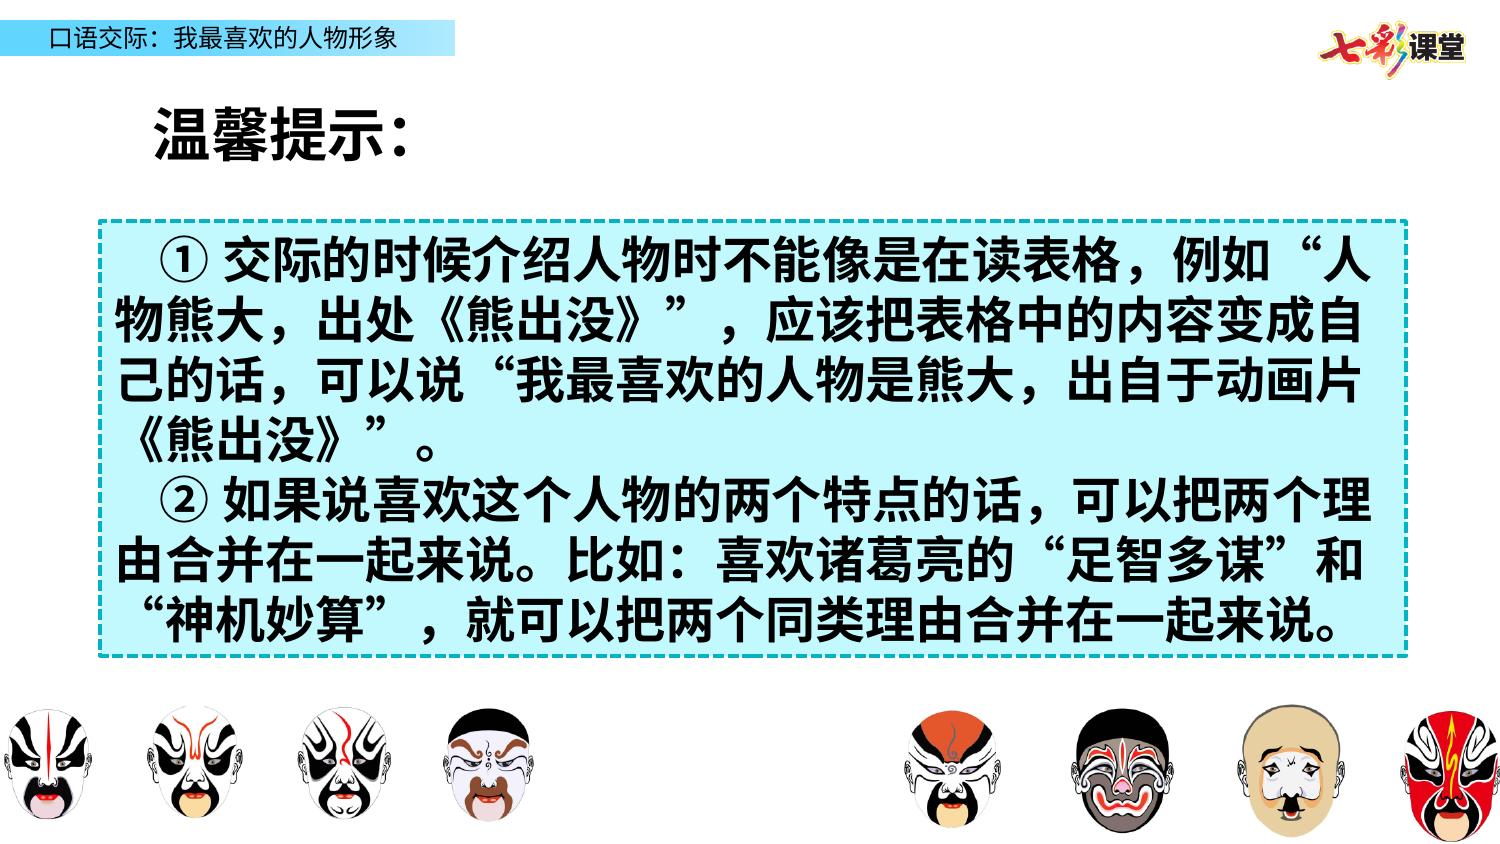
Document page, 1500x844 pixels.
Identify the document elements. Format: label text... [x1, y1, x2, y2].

text_box 温馨提示： [138, 91, 460, 176]
picture [1316, 20, 1468, 80]
picture [904, 698, 1500, 842]
text_box ①交际的时候介绍人物时不能像是在读表格，例如“人物熊大，出处《熊出没》”，应该把表格中的内容变成自己的话，可以说“我最喜欢的人物是熊大，出自于动画片《熊出没》”。 ②如果说喜欢这个人物的两个特点的话，可以把两个理由合并在一起来说。比如：喜欢诸葛亮的“足智多谋”和“神机妙算”，就可以把两个同类理由合并在一起来说。 [100, 220, 1407, 656]
picture [0, 706, 537, 834]
